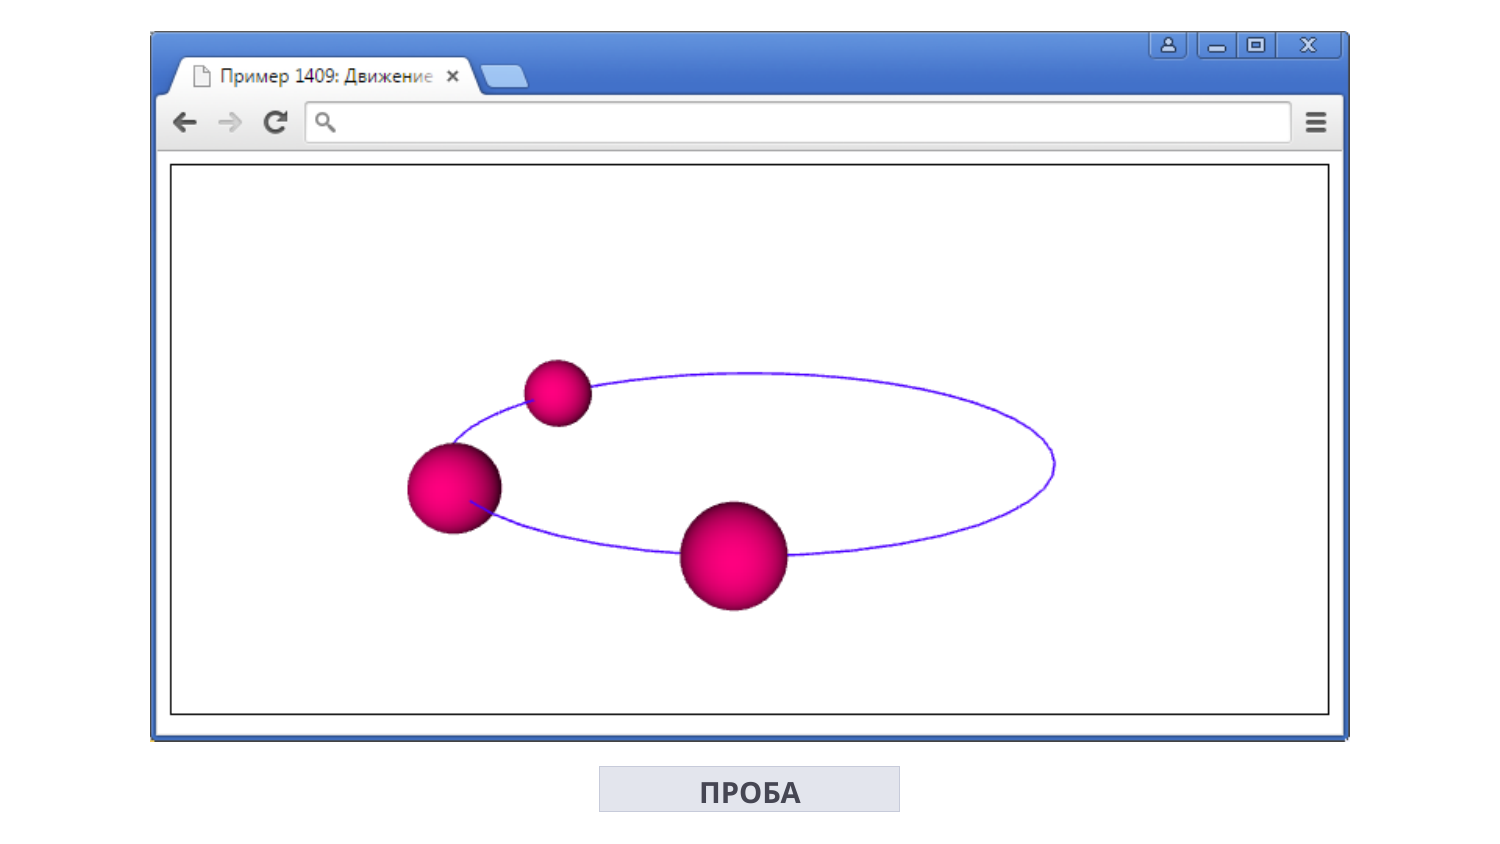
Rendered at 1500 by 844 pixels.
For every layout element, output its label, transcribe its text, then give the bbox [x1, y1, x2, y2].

picture [149, 31, 1351, 742]
text_box ПРОБА [599, 766, 900, 812]
